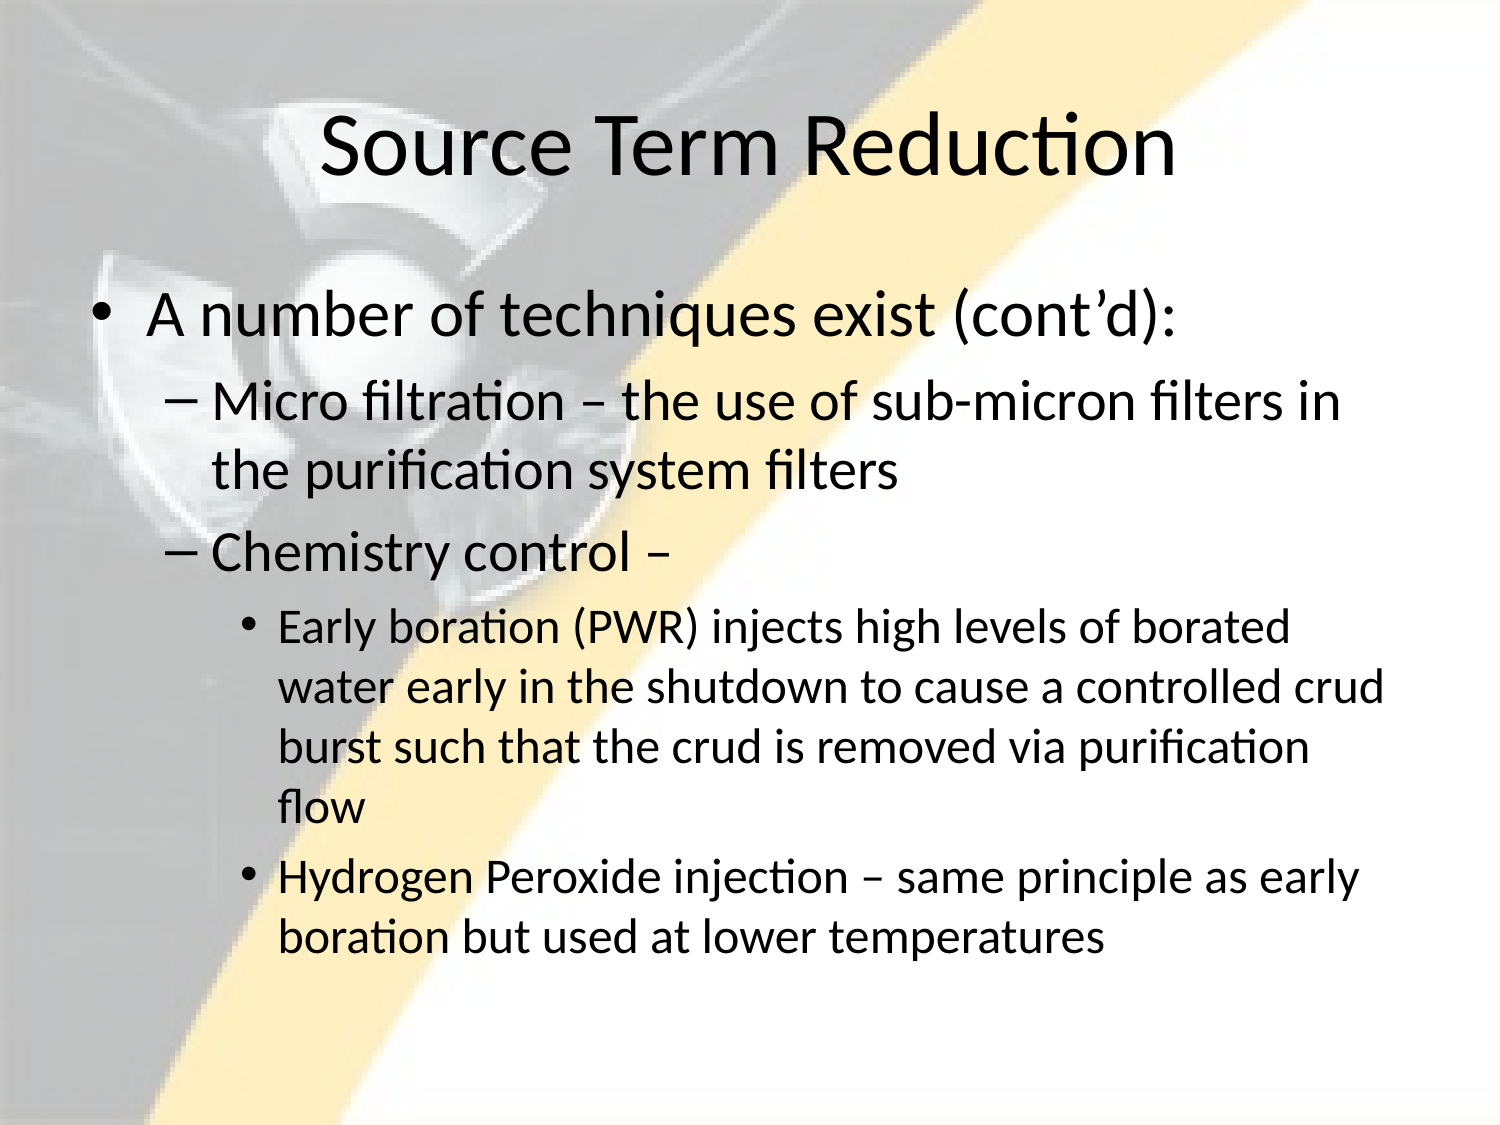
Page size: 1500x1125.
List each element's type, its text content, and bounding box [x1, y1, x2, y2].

title Source Term Reduction [75, 45, 1425, 233]
list A number of techniques exist (cont’d): Micro filtration – the use of sub-micron filters in the purification system filters Chemistry control – Early boration (PWR) injects high levels of borated water early in the shutdown to cause a controlled crud burst such that the crud is removed via purification flow Hydrogen Peroxide injection – same principle as early boration but used at lower temperatures [75, 262, 1425, 1005]
